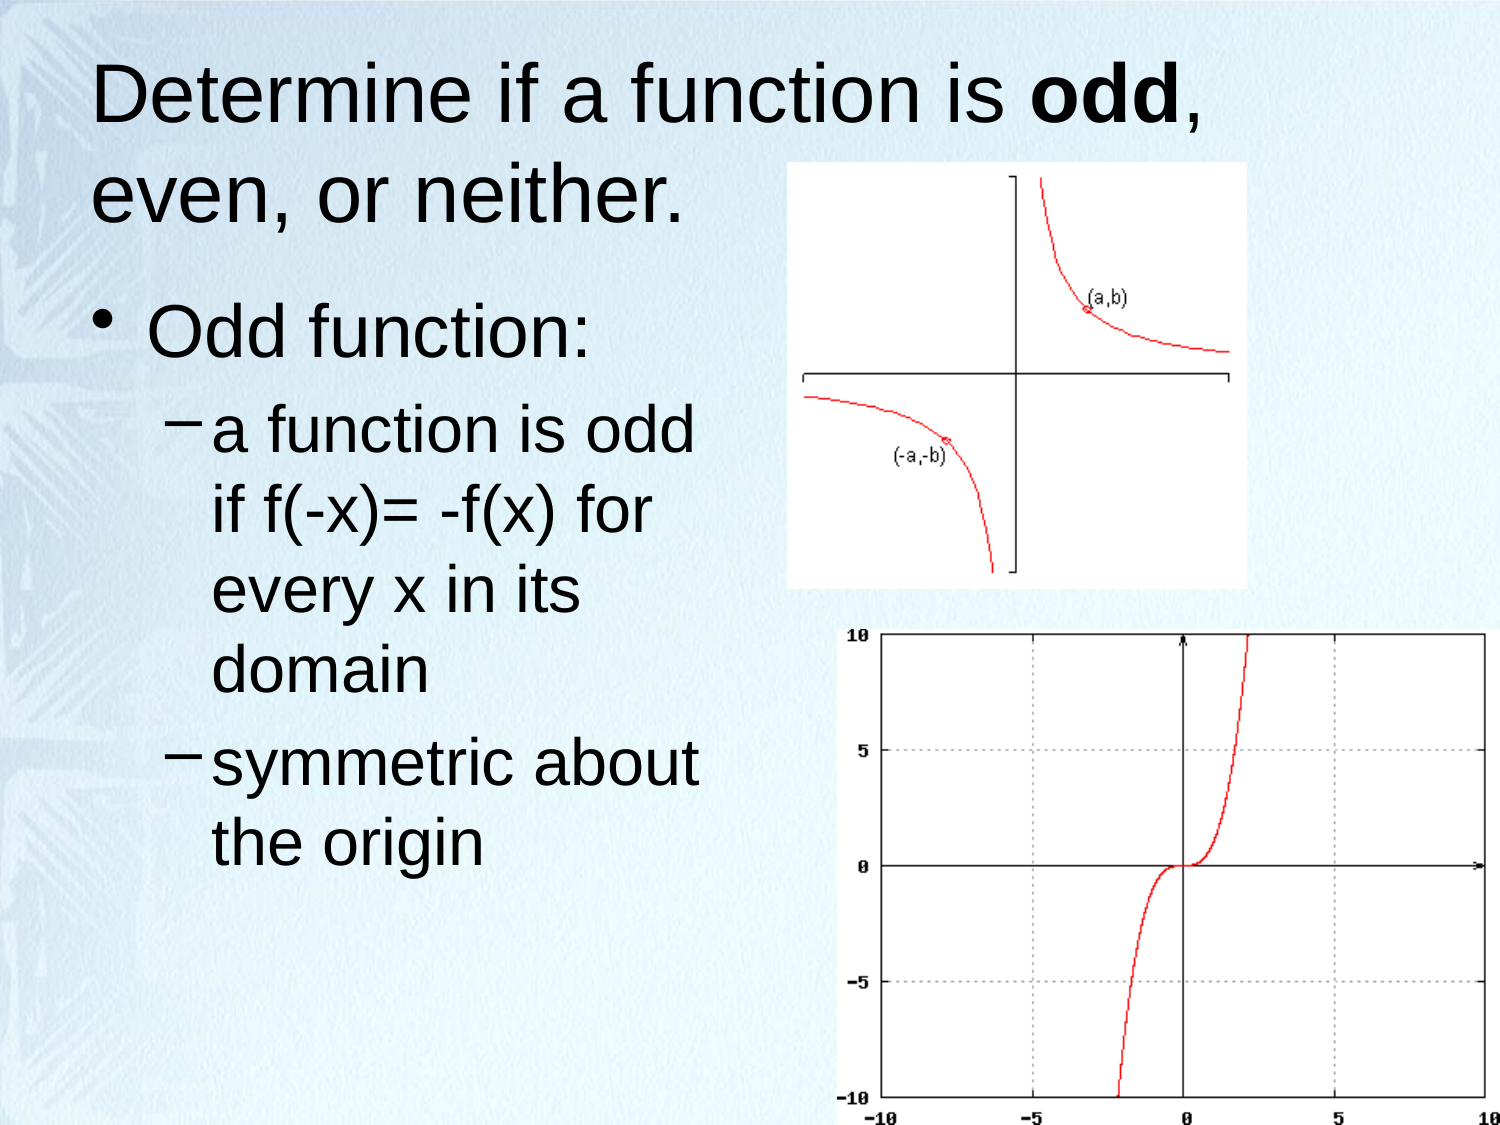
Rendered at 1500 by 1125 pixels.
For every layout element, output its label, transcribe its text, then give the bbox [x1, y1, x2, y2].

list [787, 162, 1248, 590]
picture [0, 0, 1500, 1125]
list Odd function: a function is odd if f(-x)= -f(x) for every x in its domain symmetric about the origin [74, 274, 738, 1018]
title Determine if a function is odd, even, or neither. [74, 44, 1426, 233]
